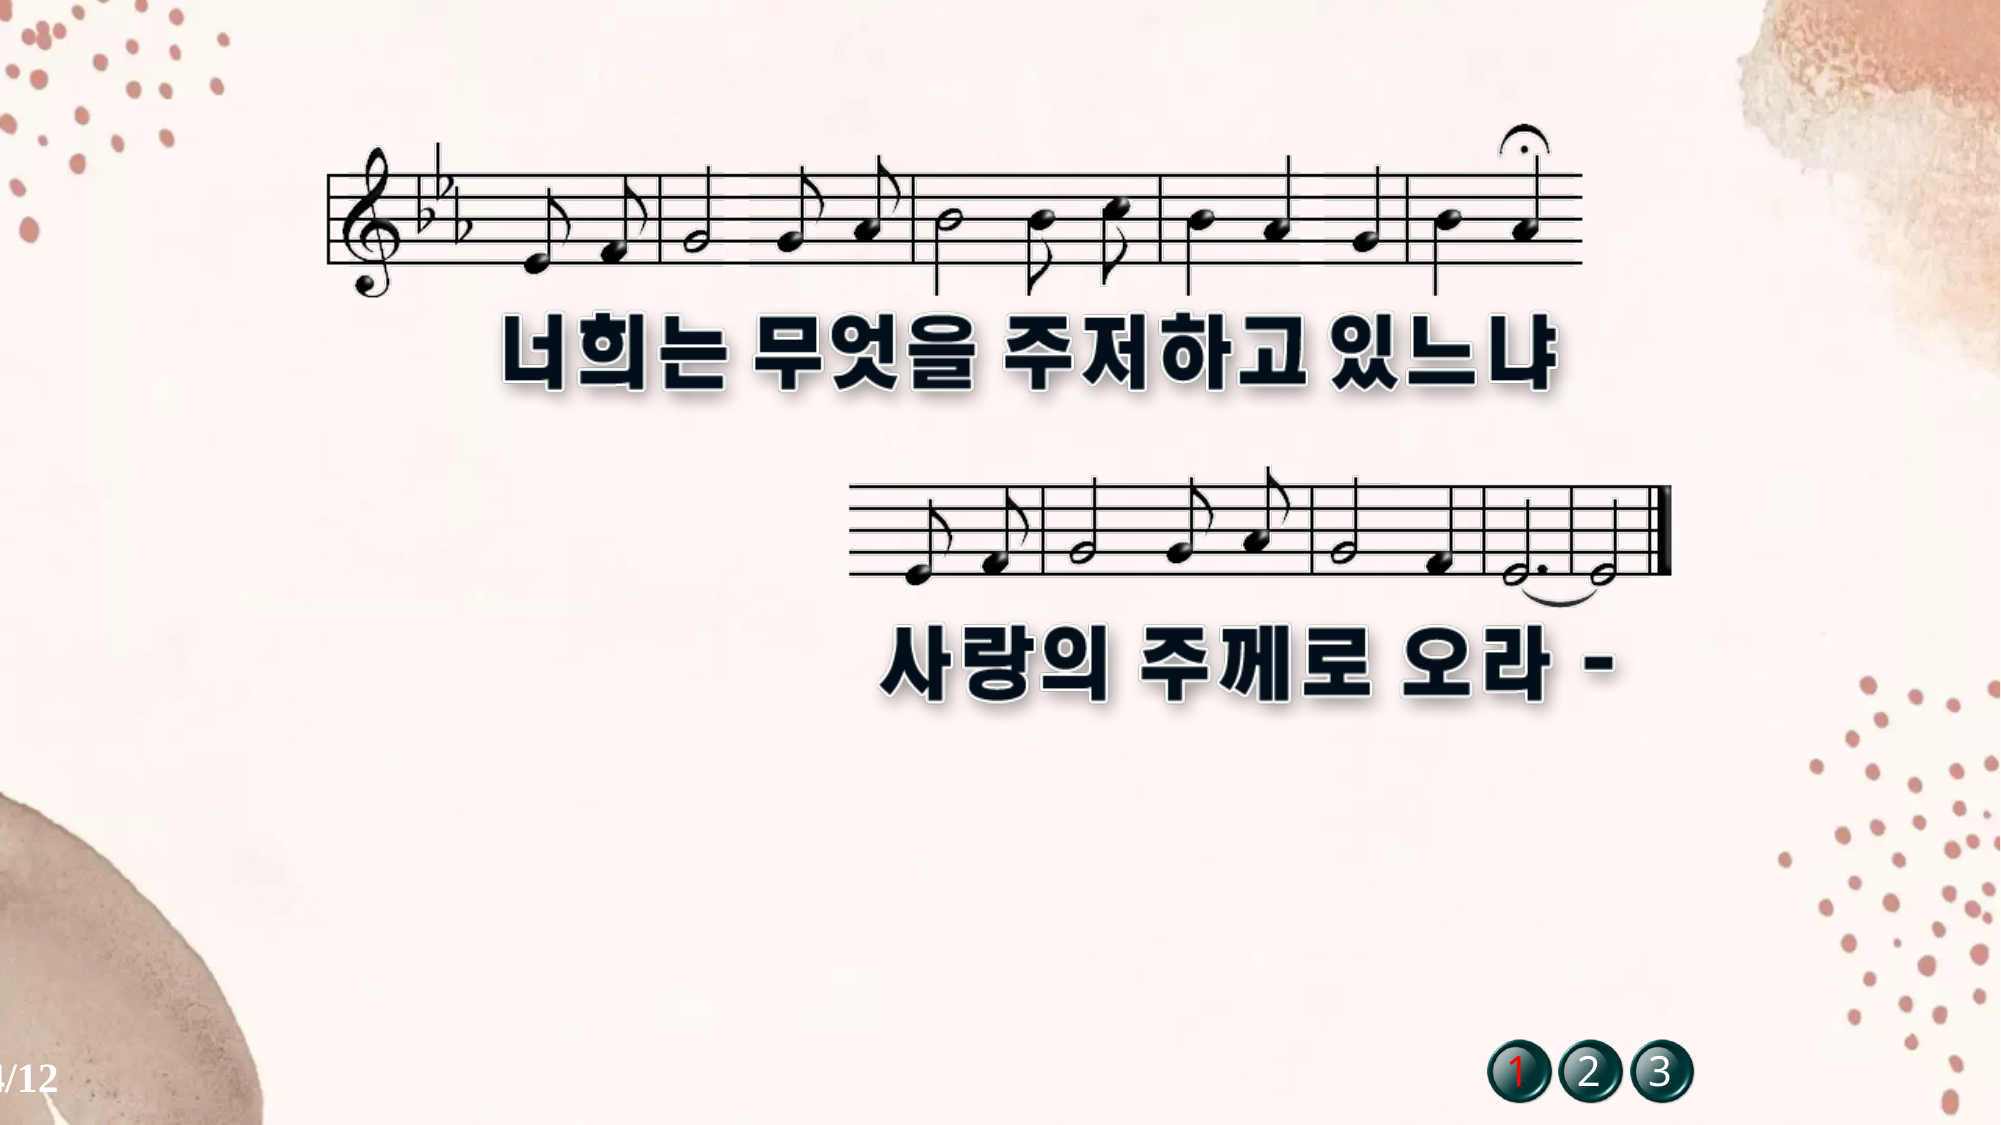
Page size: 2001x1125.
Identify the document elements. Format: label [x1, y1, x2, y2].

text_box [1484, 1035, 1555, 1106]
text_box [1555, 1035, 1626, 1106]
picture [0, 0, 2001, 1125]
text_box [1627, 1035, 1697, 1106]
